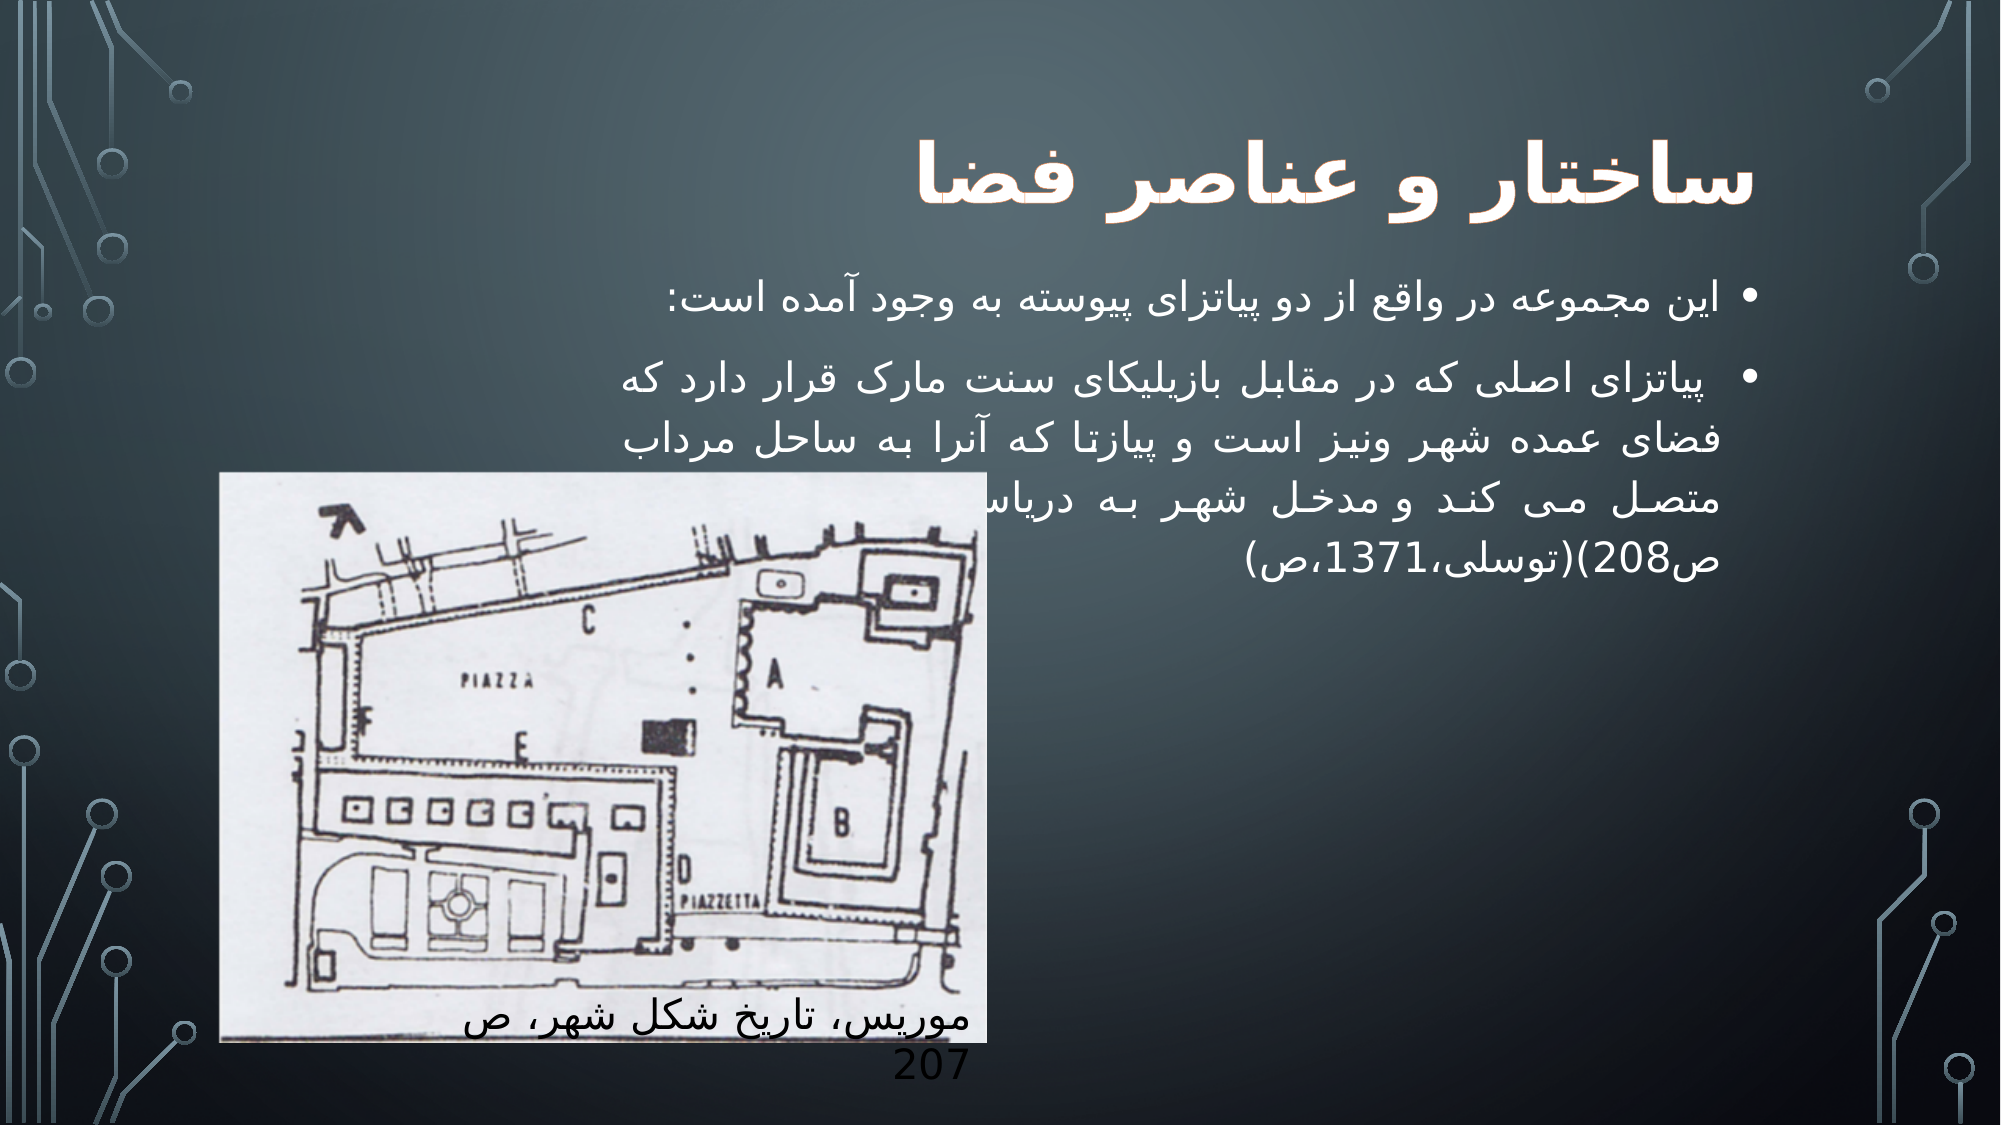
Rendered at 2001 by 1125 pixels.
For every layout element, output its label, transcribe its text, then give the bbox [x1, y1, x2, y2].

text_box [218, 471, 987, 1097]
title ساختار و عناصر فضا [112, 99, 1775, 253]
list این مجموعه در واقع از دو پیاتزای پیوسته به وجود آمده است: پیاتزای اصلی که در مقابل بازیلیکای سنت مارک قرار دارد که فضای عمده شهر ونیز است و پیازتا که آنرا به ساحل مرداب متصل می کند و مدخل شهر به دریاست (موریس،1390، ص208)(توسلی،1371،ص) [602, 252, 1775, 981]
